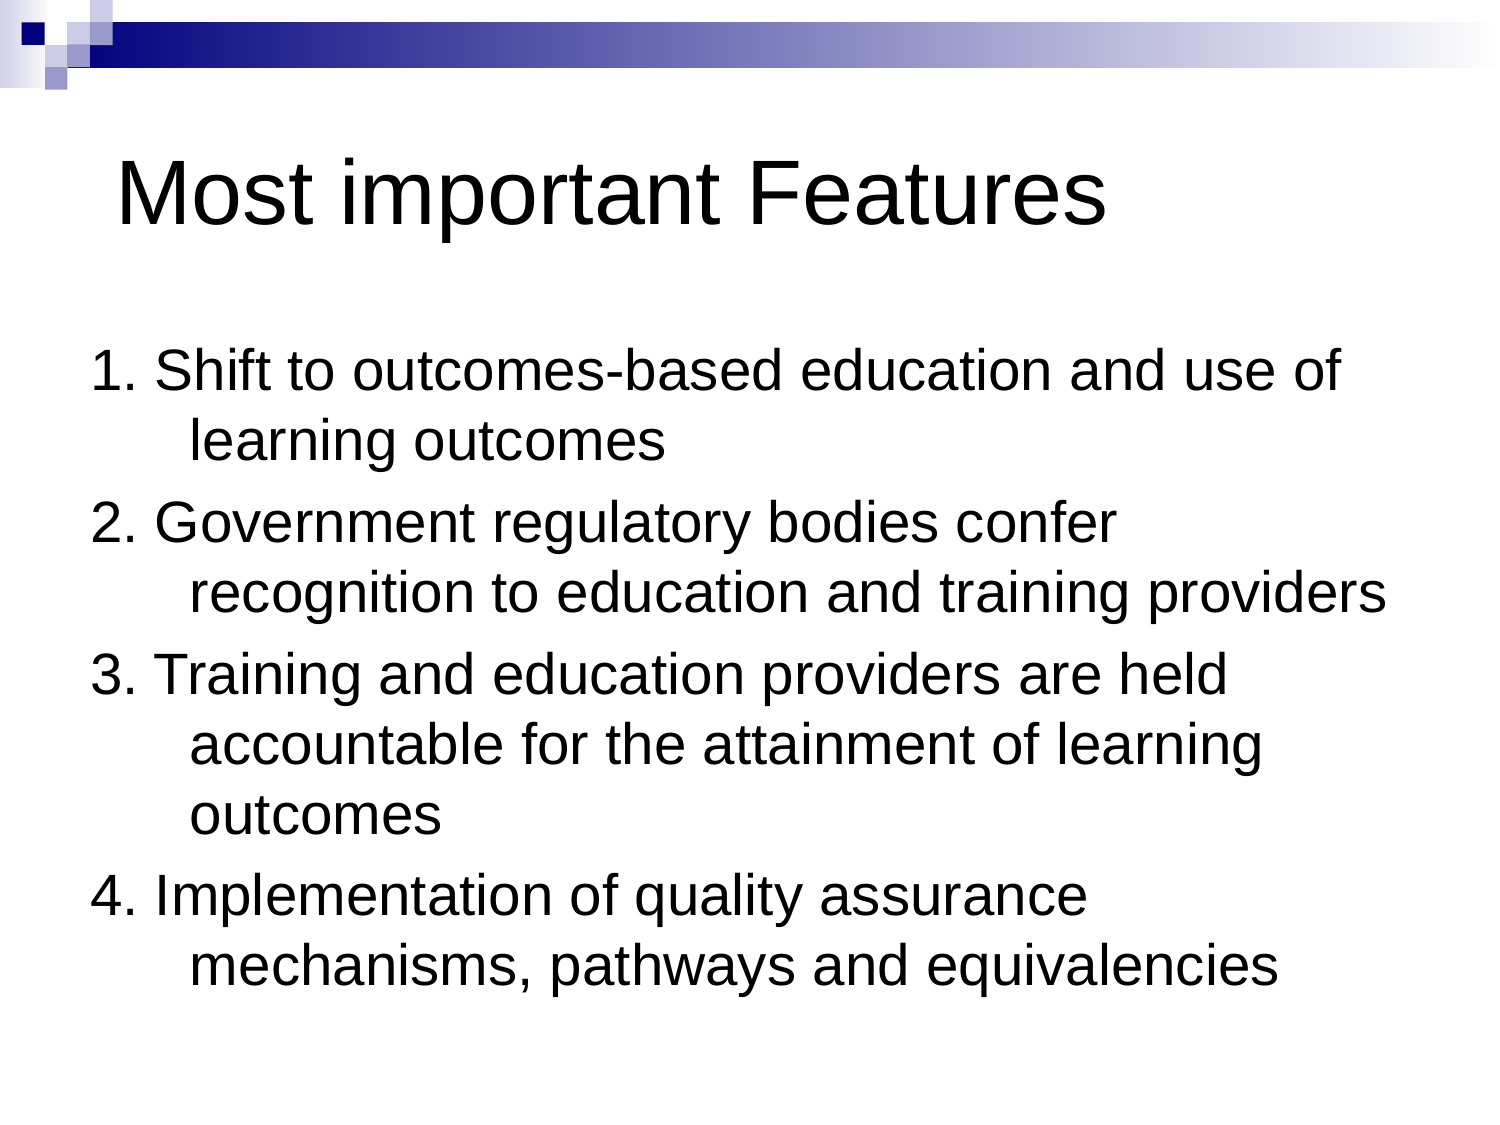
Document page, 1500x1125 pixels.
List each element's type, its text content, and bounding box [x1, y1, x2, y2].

title Most important Features [74, 74, 1426, 301]
list 1. Shift to outcomes-based education and use of learning outcomes 2. Government regulatory bodies confer recognition to education and training providers 3. Training and education providers are held accountable for the attainment of learning outcomes 4. Implementation of quality assurance mechanisms, pathways and equivalencies [74, 324, 1426, 963]
